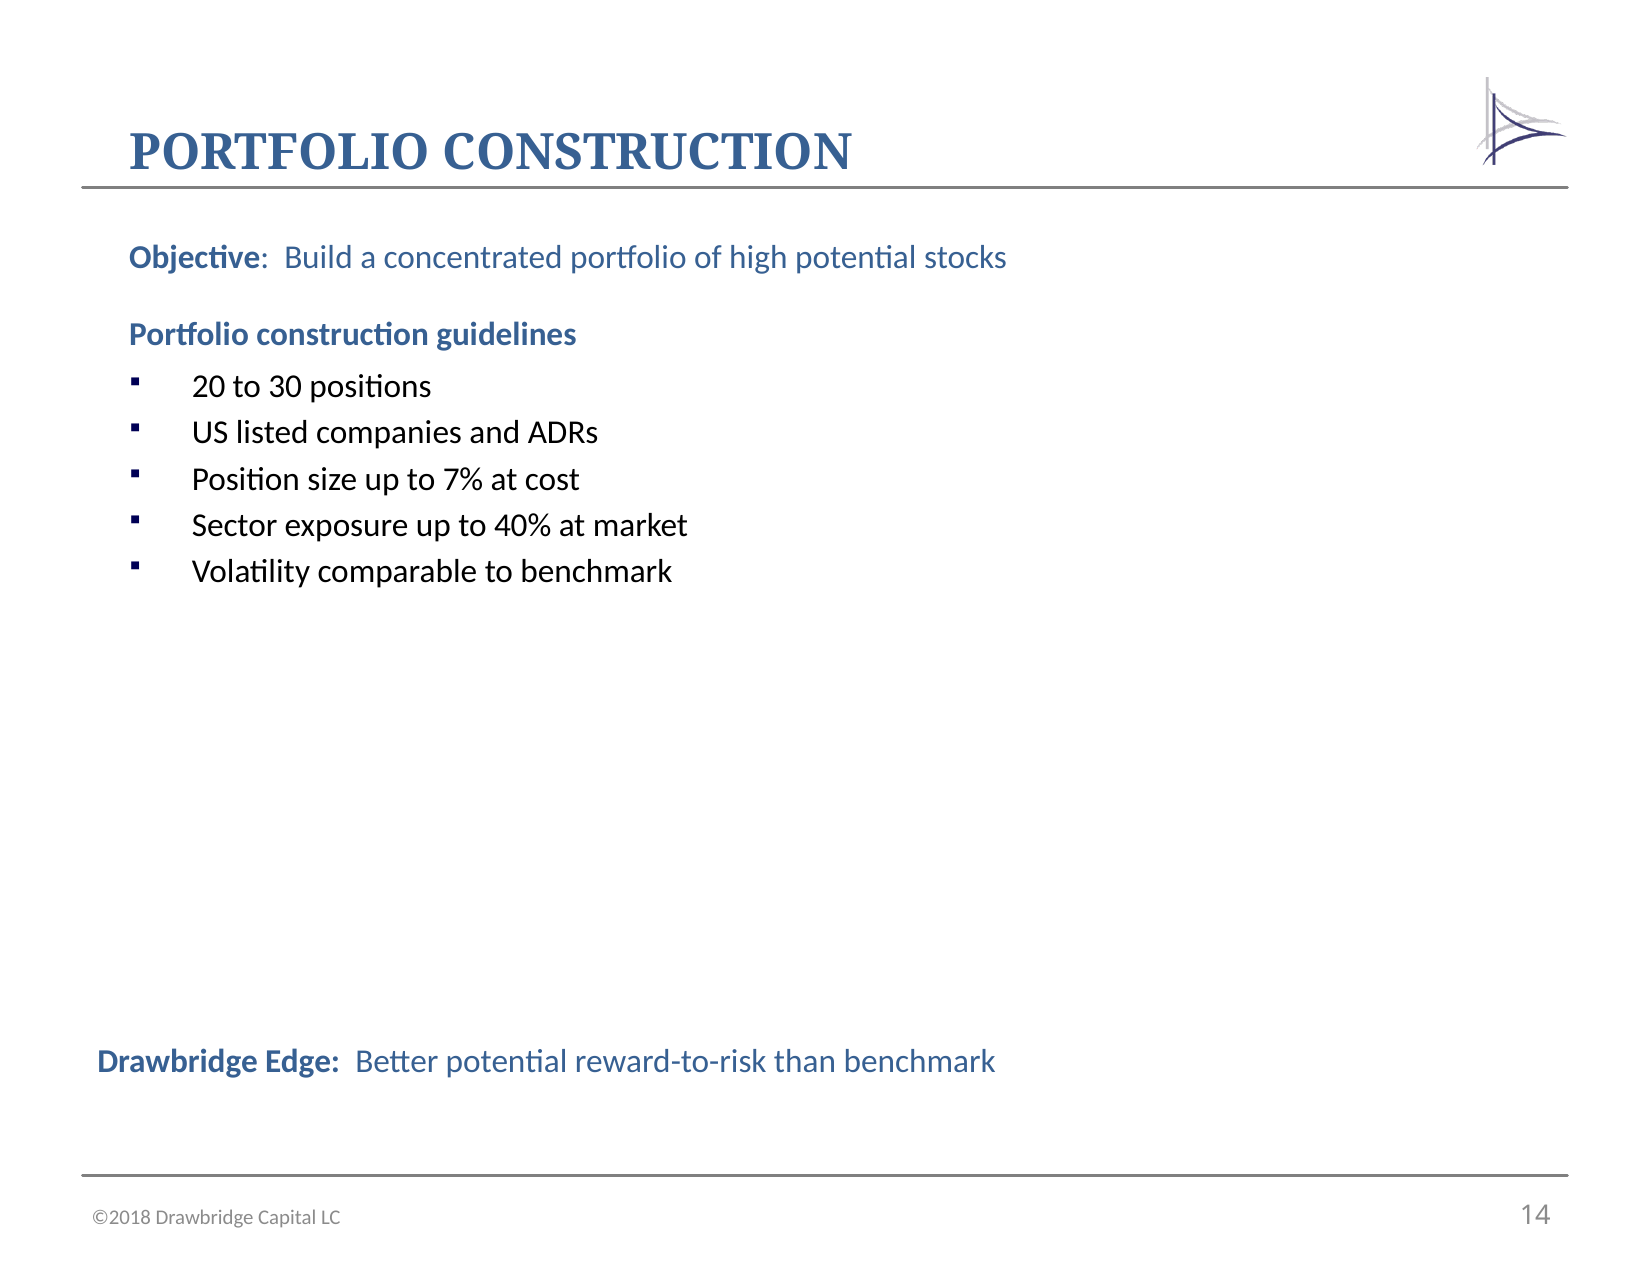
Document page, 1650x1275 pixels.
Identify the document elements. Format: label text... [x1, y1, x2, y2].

text_box [74, 1181, 598, 1250]
text_box Drawbridge Edge: Better potential reward-to-risk than benchmark [82, 1031, 1508, 1087]
text_box Objective: Build a concentrated portfolio of high potential stocks Portfolio construction guidelines 20 to 30 positions US listed companies and ADRs Position size up to 7% at cost Sector exposure up to 40% at market Volatility comparable to benchmark [112, 226, 1513, 1027]
title Portfolio Construction [82, 90, 1568, 187]
picture [1470, 77, 1575, 177]
text_box ©2018 Drawbridge Capital LC [75, 1182, 460, 1250]
text_box [112, 226, 1538, 1139]
slide_number 13 [1182, 1181, 1568, 1250]
